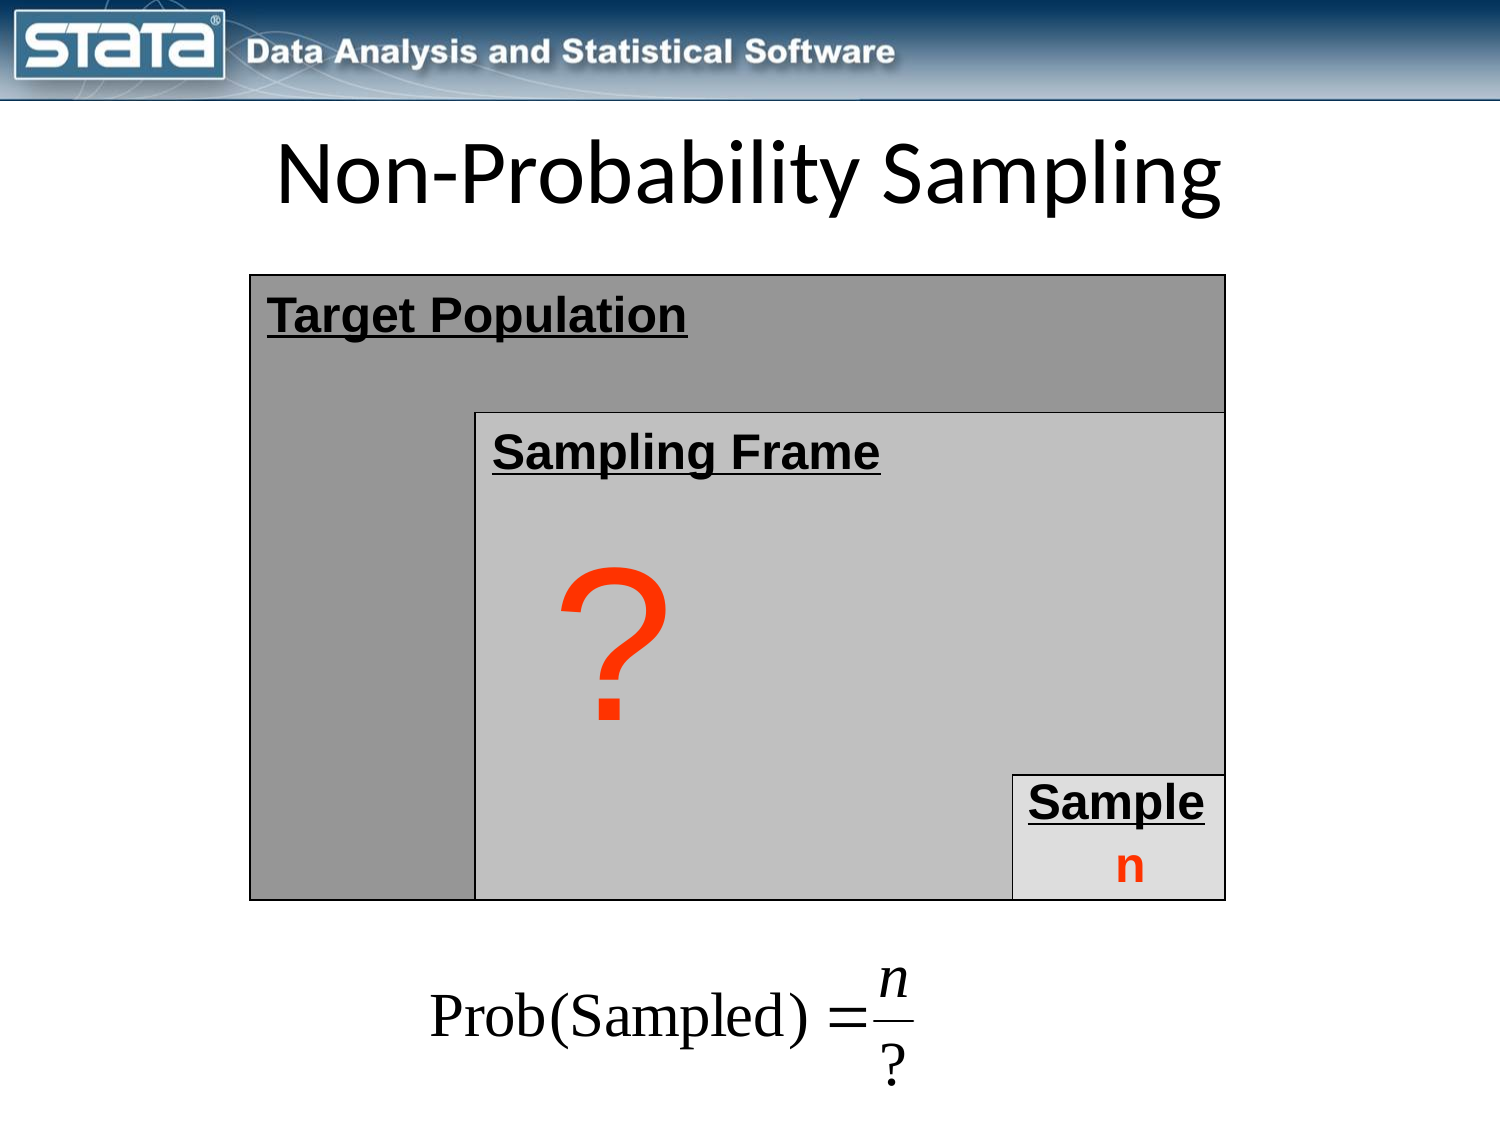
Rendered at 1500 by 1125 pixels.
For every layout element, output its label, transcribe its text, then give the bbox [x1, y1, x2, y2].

text_box Sampling Frame [477, 412, 896, 488]
text_box Sample [1012, 762, 1221, 838]
text_box ? [538, 494, 690, 772]
title Non-Probability Sampling [75, 109, 1425, 233]
text_box [249, 275, 1225, 900]
text_box [474, 412, 1225, 900]
picture [0, 0, 1500, 102]
text_box n [1100, 825, 1161, 901]
text_box [1161, 774, 1225, 900]
text_box Target Population [251, 274, 703, 350]
text_box [1012, 838, 1100, 900]
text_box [419, 937, 928, 1100]
